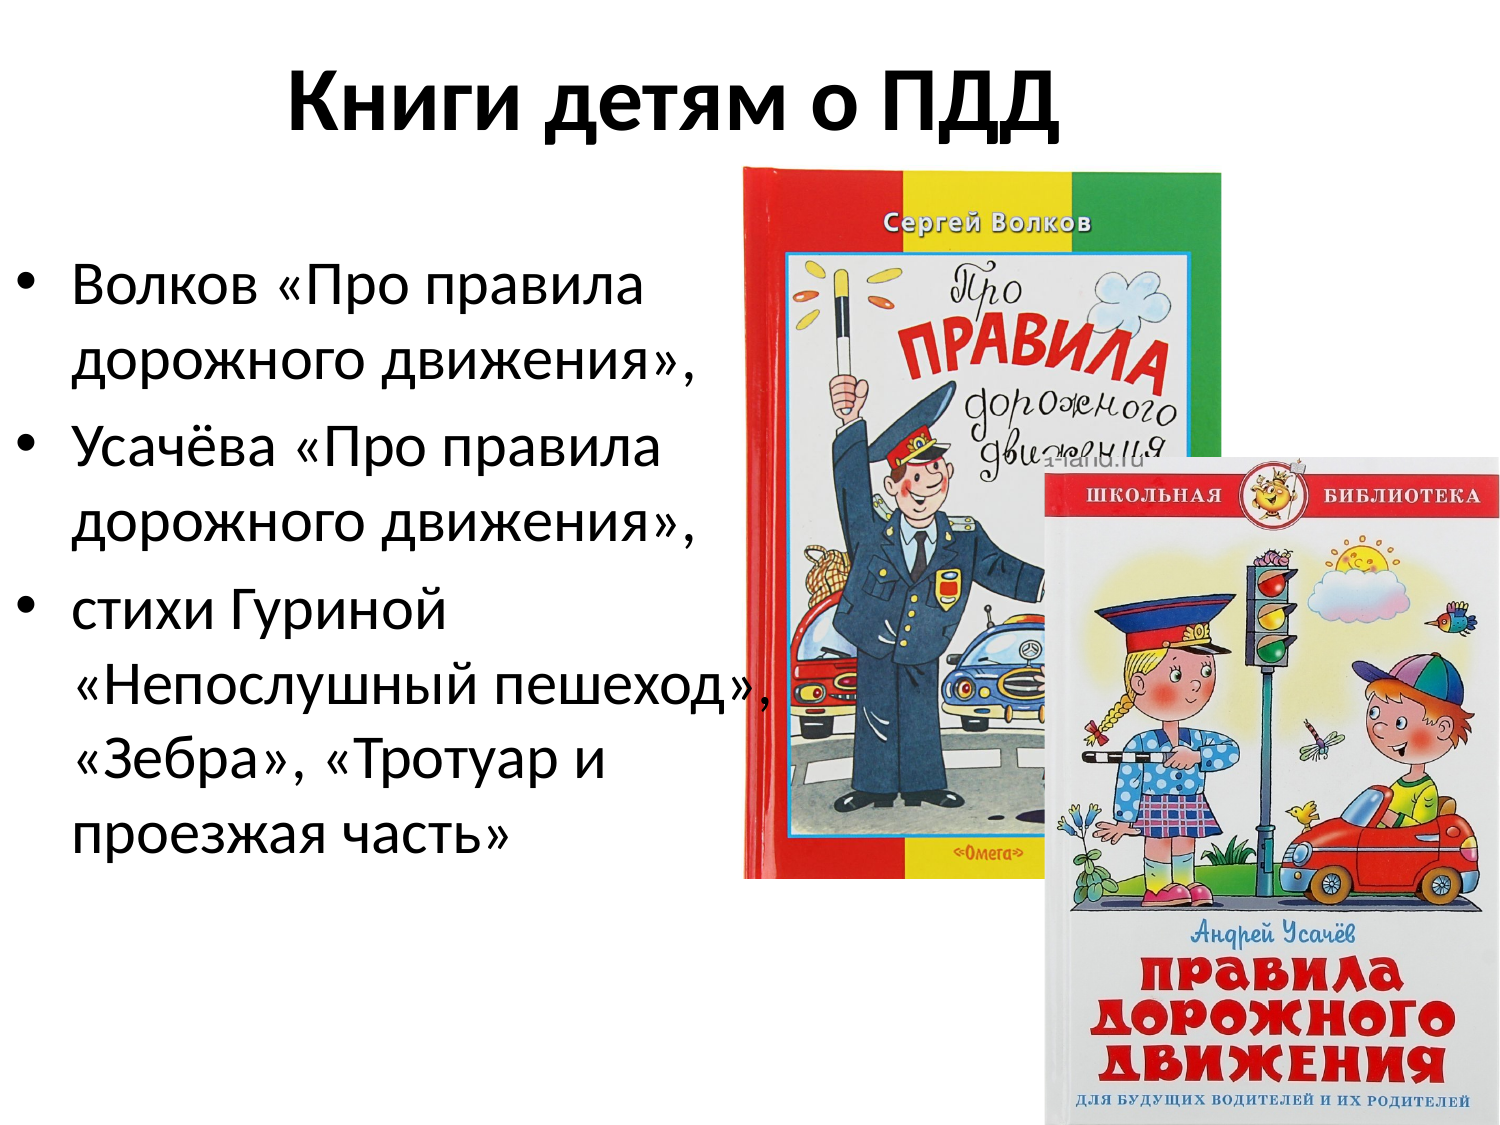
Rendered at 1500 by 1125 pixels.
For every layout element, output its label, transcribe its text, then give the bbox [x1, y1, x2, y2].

title Книги детям о ПДД [0, 0, 1350, 188]
picture [738, 163, 1500, 1125]
list Волков «Про правила дорожного движения», Усачёва «Про правила дорожного движения», стихи Гуриной «Непослушный пешеход», «Зебра», «Тротуар и проезжая часть» [0, 234, 797, 1032]
